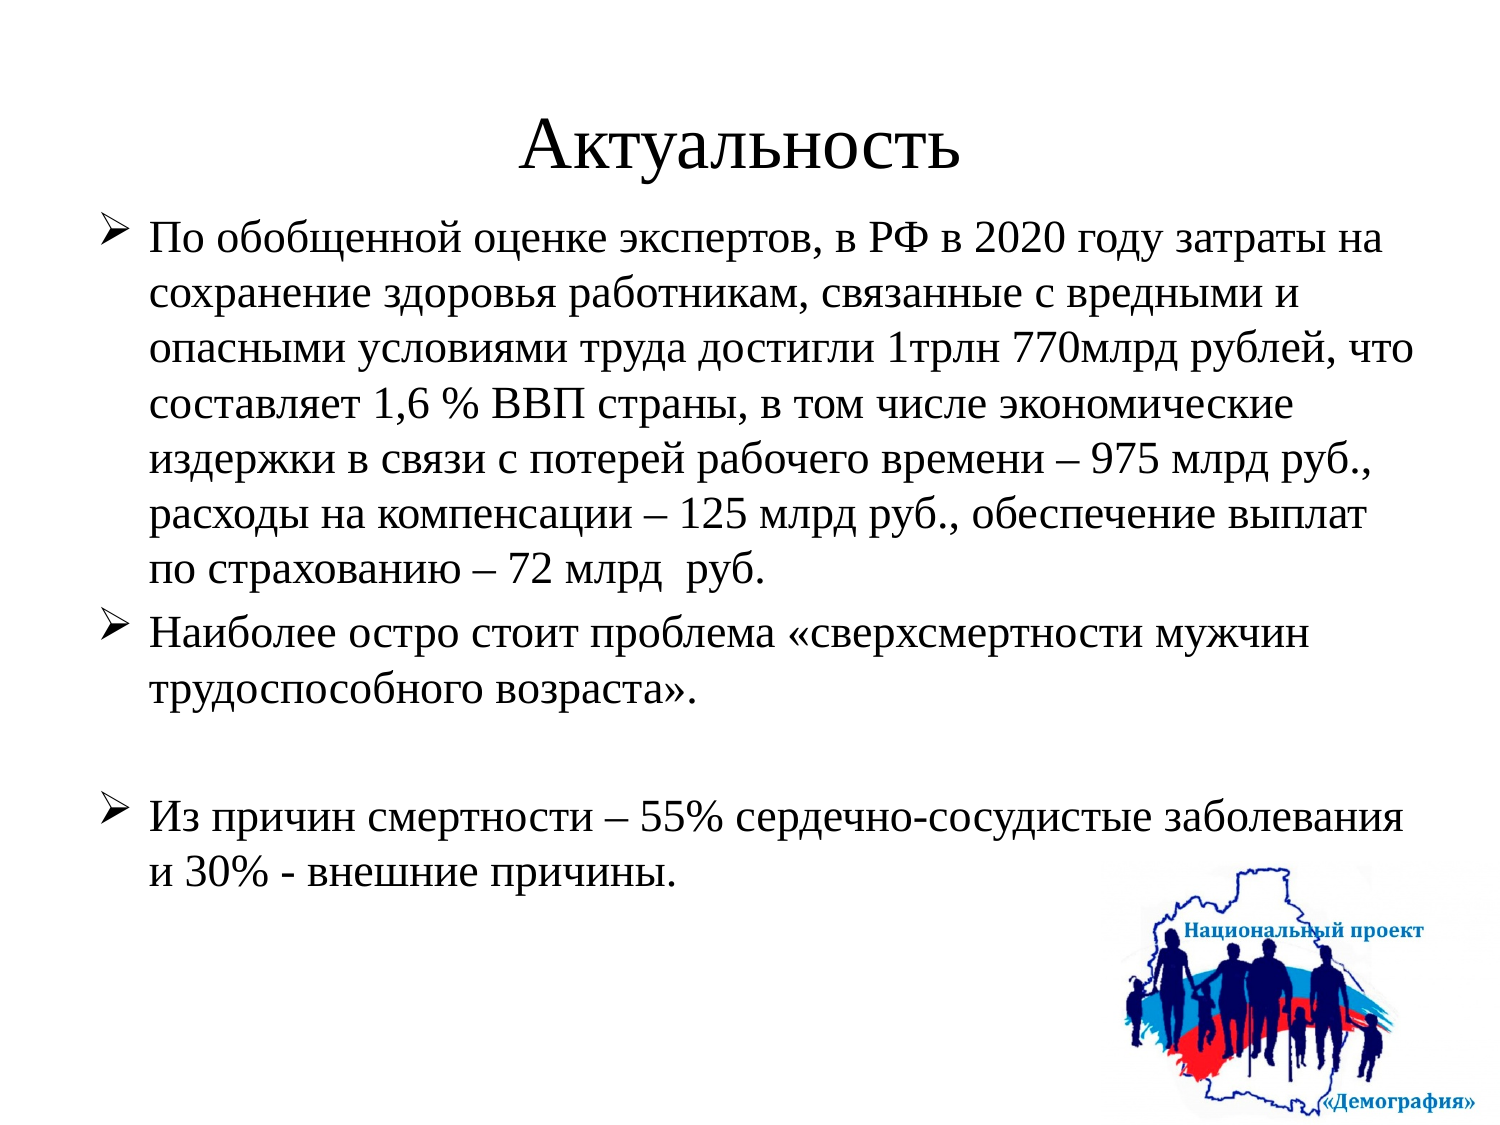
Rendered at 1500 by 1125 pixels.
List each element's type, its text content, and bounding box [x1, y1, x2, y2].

title Актуальность [75, 45, 1425, 233]
picture [1101, 860, 1500, 1125]
list По обобщенной оценке экспертов, в РФ в 2020 году затраты на сохранение здоровья работникам, связанные с вредными и опасными условиями труда достигли 1трлн 770млрд рублей, что составляет 1,6 % ВВП страны, в том числе экономические издержки в связи с потерей рабочего времени – 975 млрд руб., расходы на компенсации – 125 млрд руб., обеспечение выплат по страхованию – 72 млрд руб. Наиболее остро стоит проблема «сверхсмертности мужчин трудоспособного возраста». Из причин смертности – 55% сердечно-сосудистые заболевания и 30% - внешние причины. [82, 199, 1432, 942]
